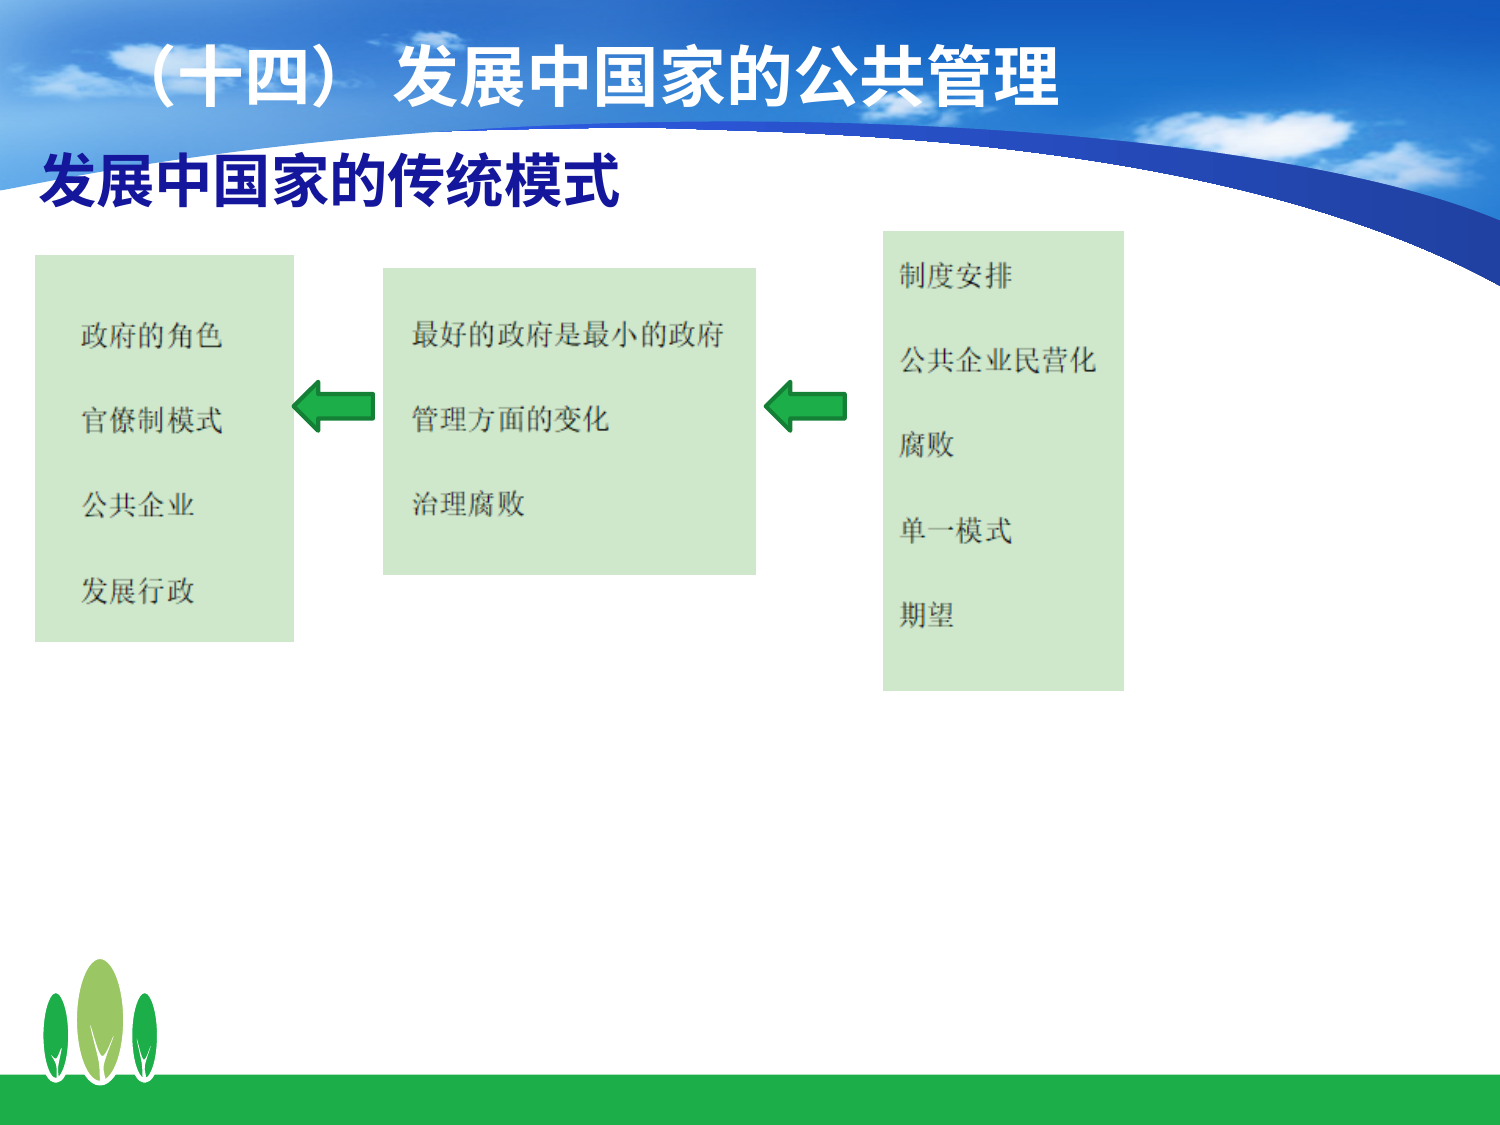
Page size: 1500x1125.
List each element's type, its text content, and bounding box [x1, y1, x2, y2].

text_box （十四） 发展中国家的公共管理 [95, 28, 1459, 122]
text_box 发展中国家的传统模式 [23, 136, 766, 214]
text_box [763, 379, 847, 433]
picture [883, 230, 1125, 691]
picture [383, 267, 756, 575]
picture [0, 0, 1500, 221]
picture [35, 255, 294, 642]
text_box [298, 379, 375, 433]
